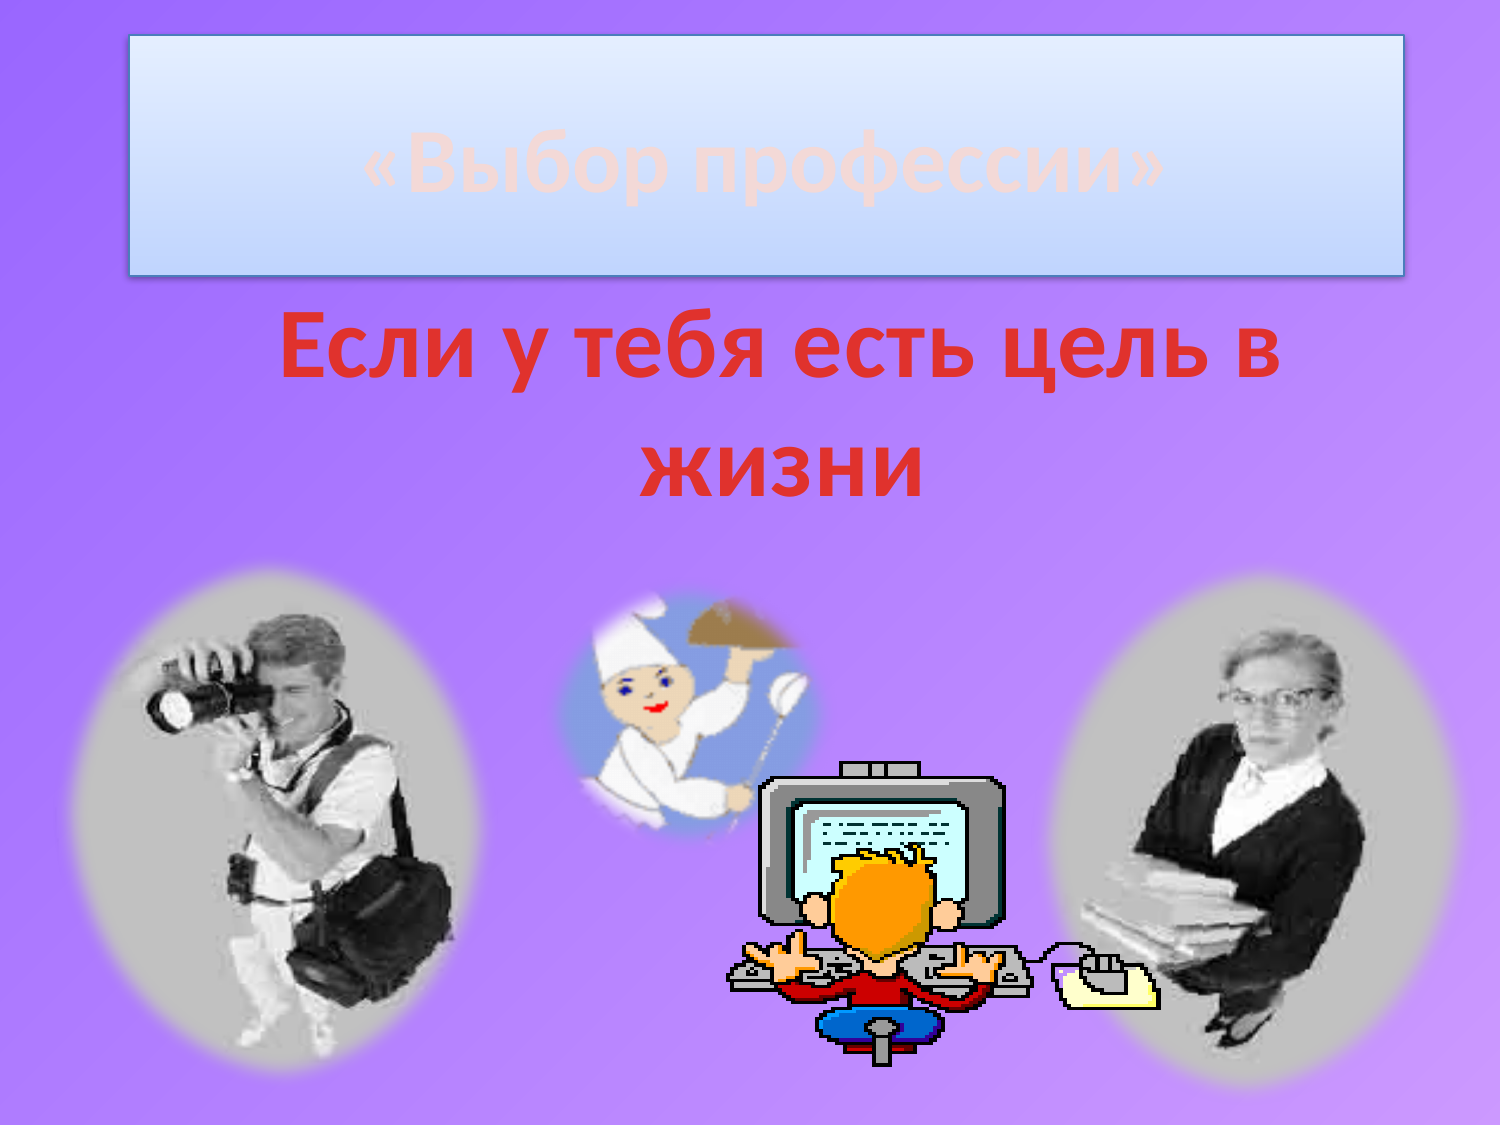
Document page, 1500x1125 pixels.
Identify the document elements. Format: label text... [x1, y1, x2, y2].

title «Выбор профессии» [128, 34, 1405, 277]
subtitle Если у тебя есть цель в жизни [257, 269, 1308, 586]
picture [538, 555, 1477, 1107]
picture [52, 549, 498, 1091]
